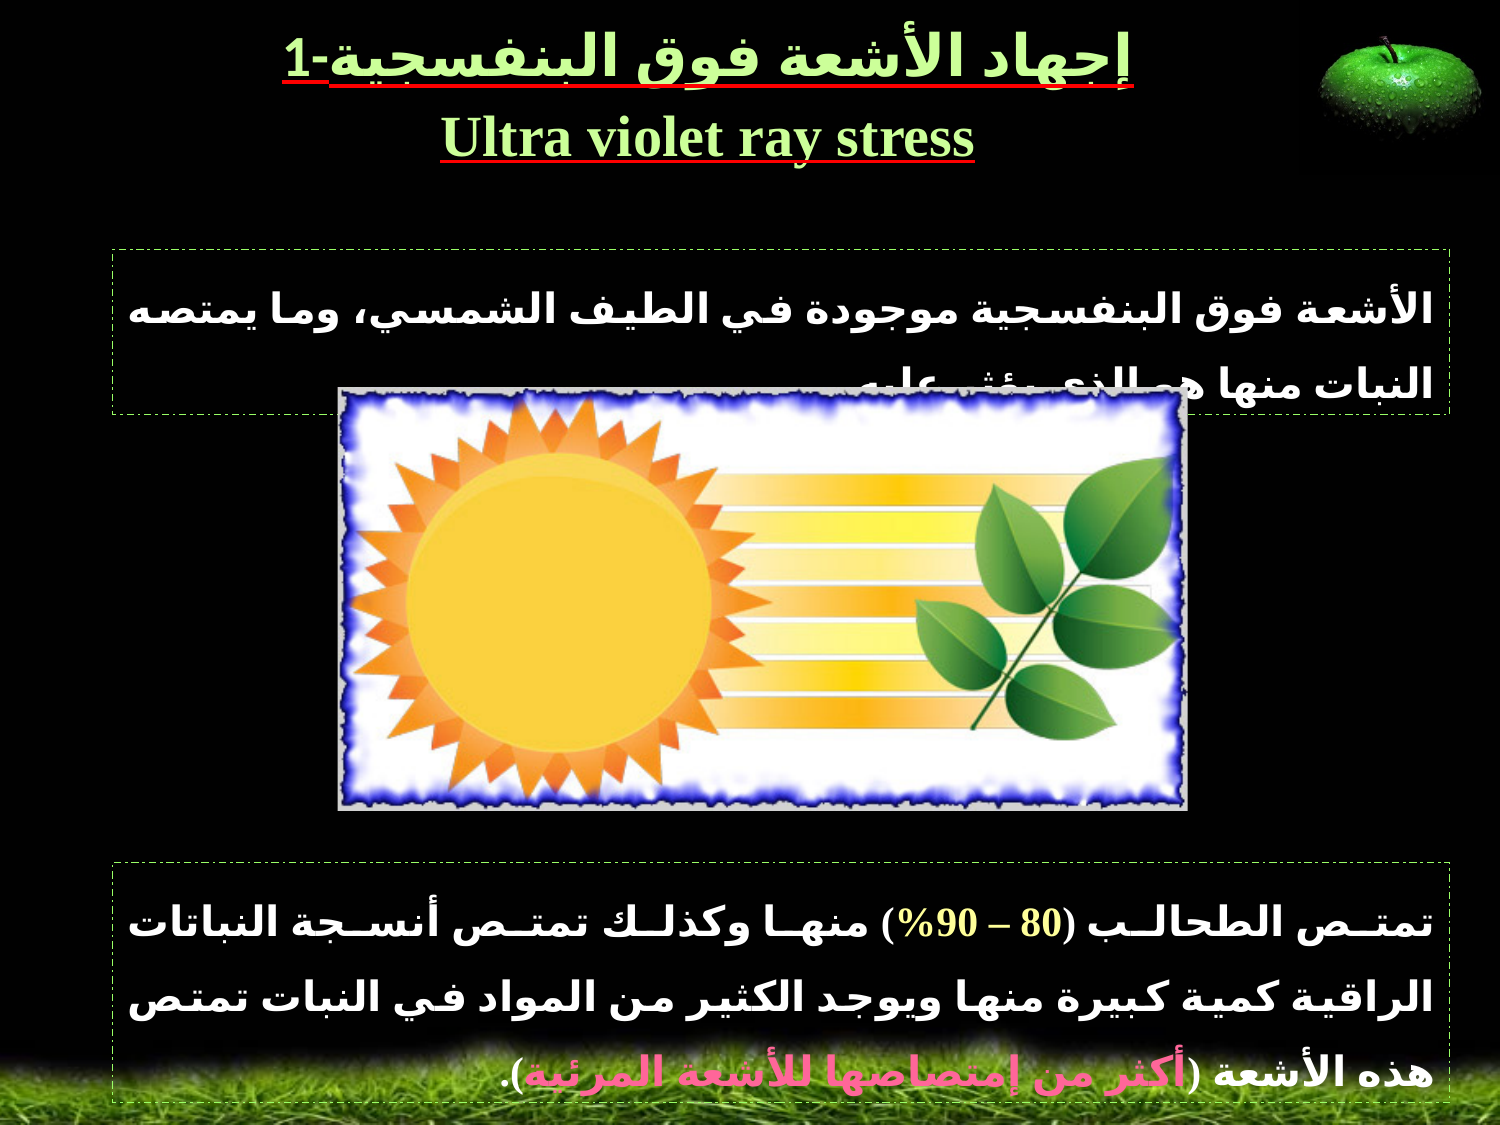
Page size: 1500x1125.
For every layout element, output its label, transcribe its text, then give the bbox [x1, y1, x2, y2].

picture [0, 0, 1500, 1125]
text_box 1-إجهاد الأشعة فوق البنفسجية Ultra violet ray stress [237, 0, 1179, 176]
text_box الأشعة فوق البنفسجية موجودة في الطيف الشمسي، وما يمتصه النبات منها هو الذي يؤثر عليه. [112, 249, 1450, 415]
text_box تمتص الطحالب (80 – 90%) منها وكذلك تمتص أنسجة النباتات الراقية كمية كبيرة منها ويوجد الكثير من المواد في النبات تمتص هذه الأشعة (أكثر من إمتصاصها للأشعة المرئية). [112, 862, 1450, 1103]
